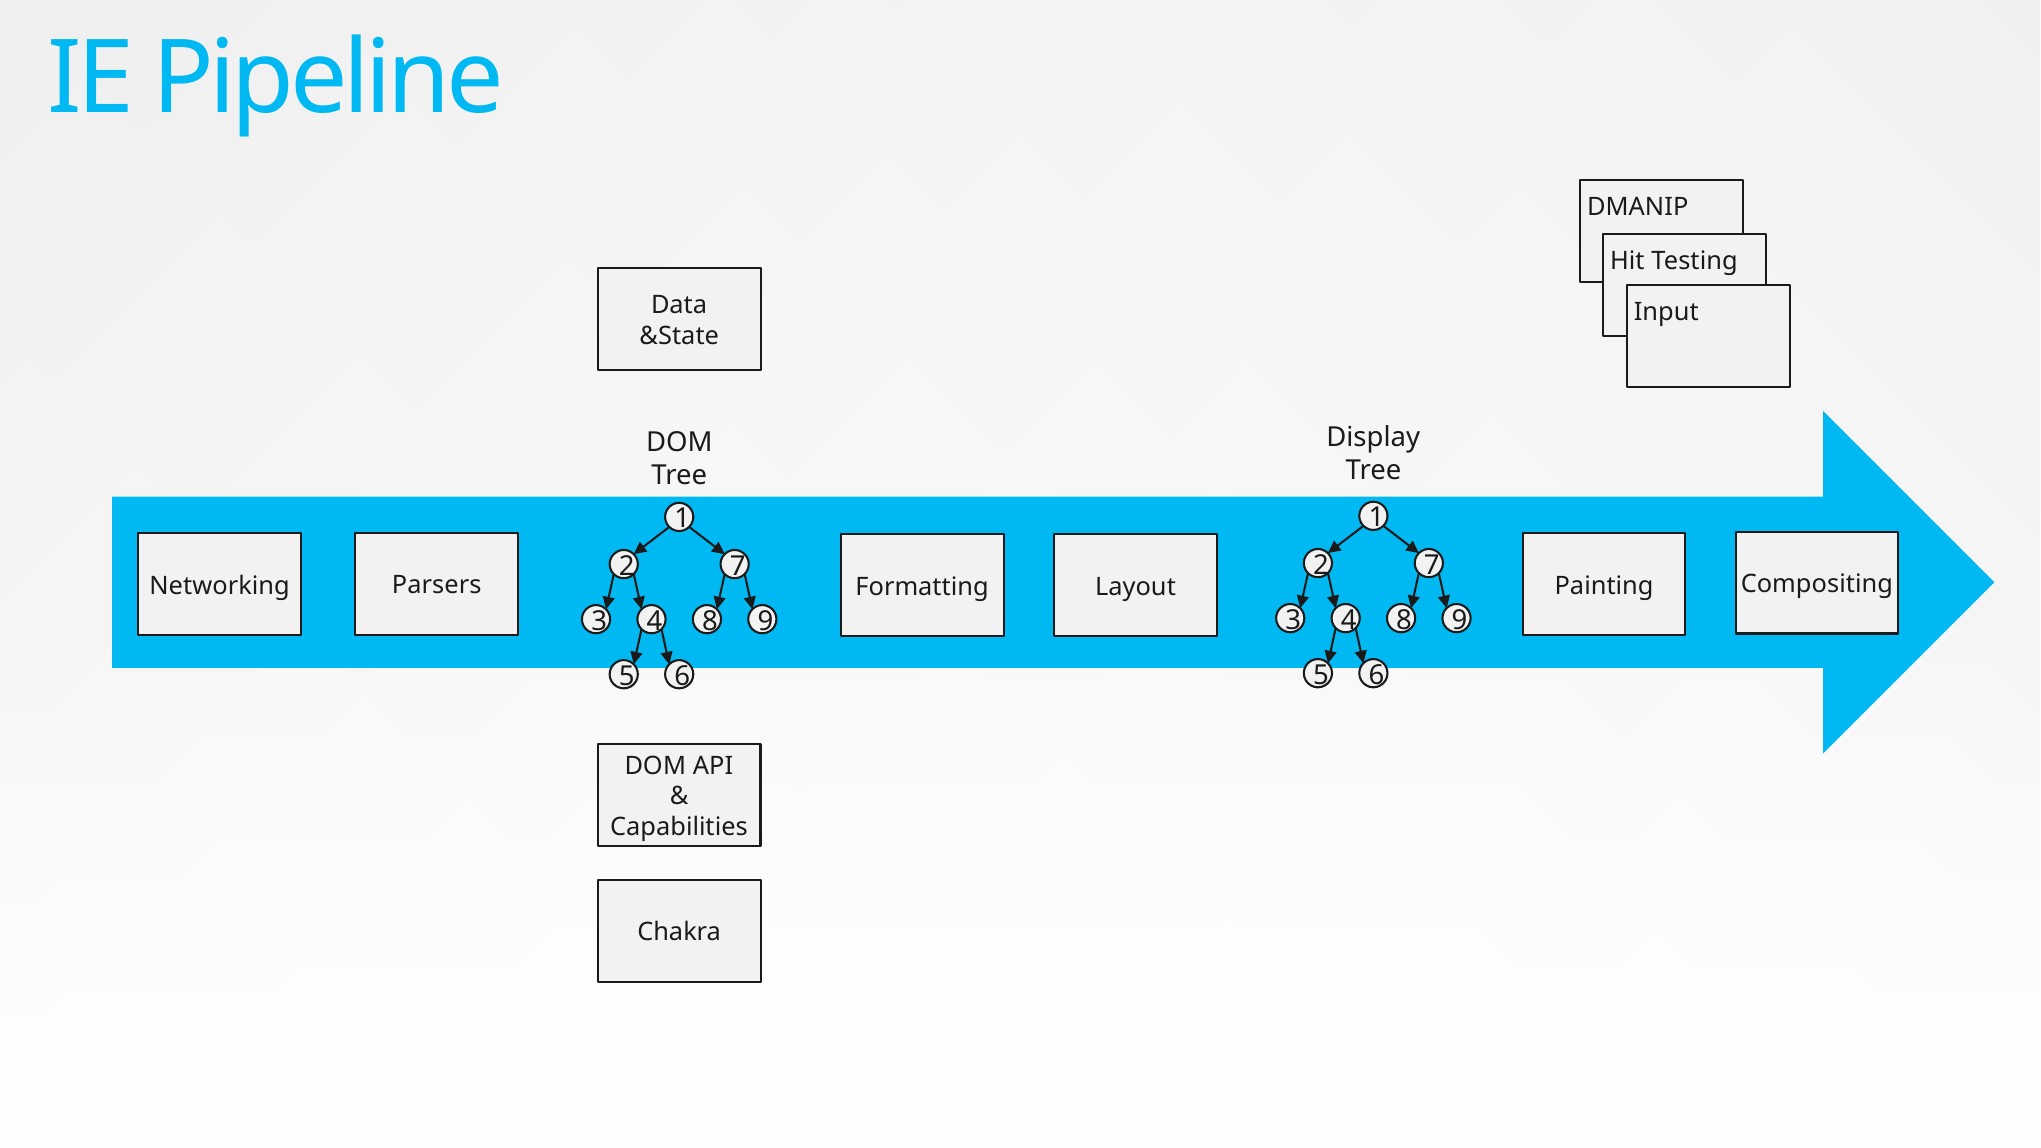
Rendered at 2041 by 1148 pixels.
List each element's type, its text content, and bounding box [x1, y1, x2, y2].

text_box Data &State [596, 266, 763, 372]
text_box Chakra [596, 878, 763, 984]
text_box Layout [1052, 532, 1219, 638]
text_box Formatting [839, 532, 1006, 638]
text_box DMANIP [1578, 178, 1745, 284]
text_box Painting [1521, 531, 1688, 637]
text_box Input [1625, 283, 1792, 389]
text_box Networking [136, 531, 303, 637]
text_box Hit Testing [1601, 232, 1768, 338]
text_box [781, 494, 1270, 670]
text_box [581, 416, 777, 689]
text_box IE Pipeline [32, 23, 1983, 174]
text_box Parsers [353, 531, 520, 637]
text_box DOM API & Capabilities [596, 742, 763, 848]
text_box Compositing [1734, 529, 1900, 636]
text_box [110, 494, 576, 670]
text_box [1476, 409, 1997, 756]
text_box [1275, 410, 1471, 688]
